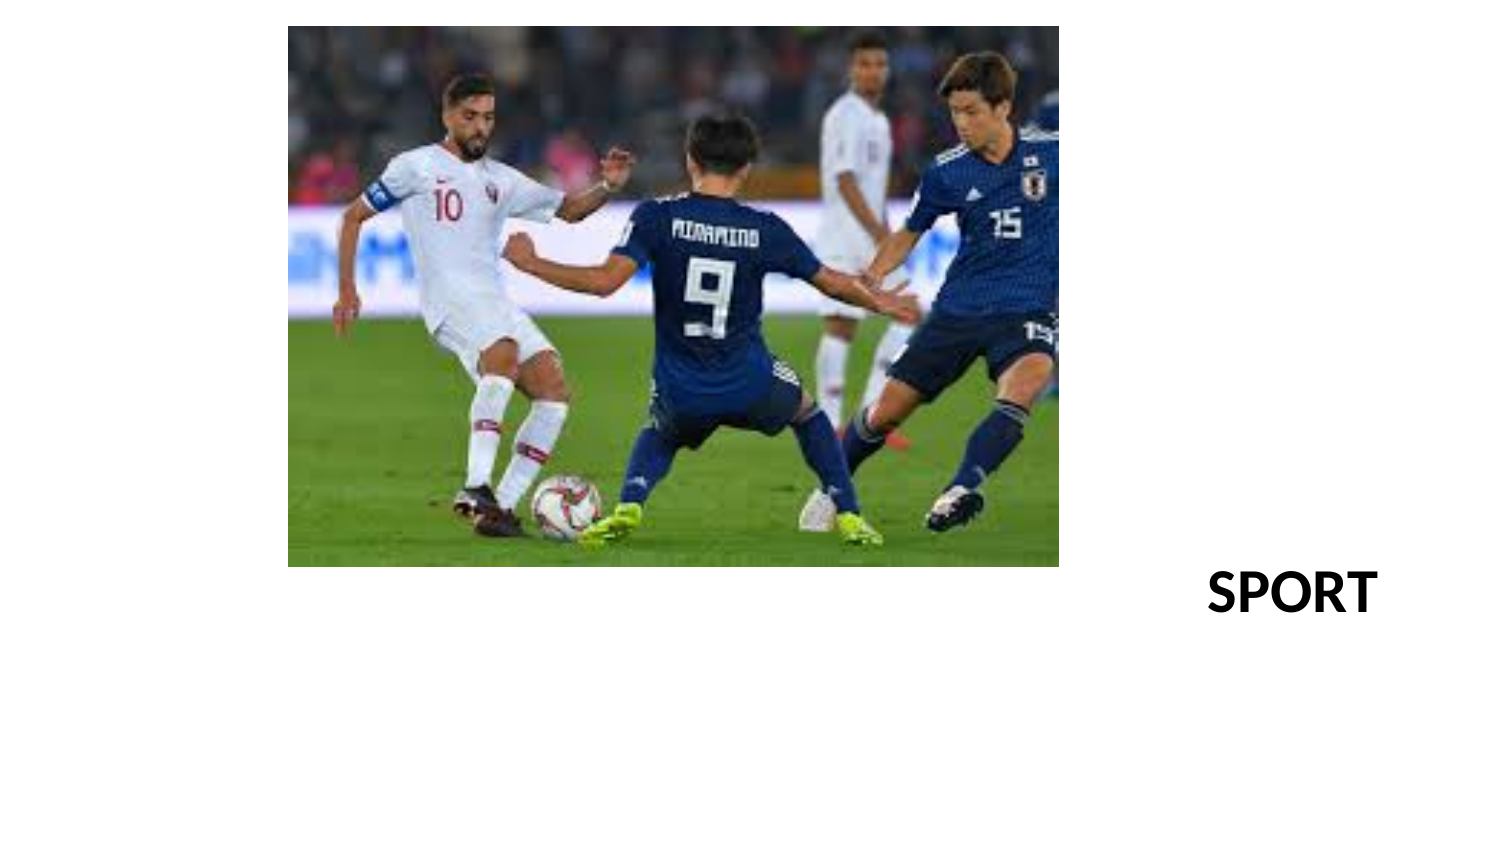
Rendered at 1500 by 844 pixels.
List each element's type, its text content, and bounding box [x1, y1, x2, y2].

picture [287, 26, 1060, 568]
title sport [118, 542, 1394, 710]
